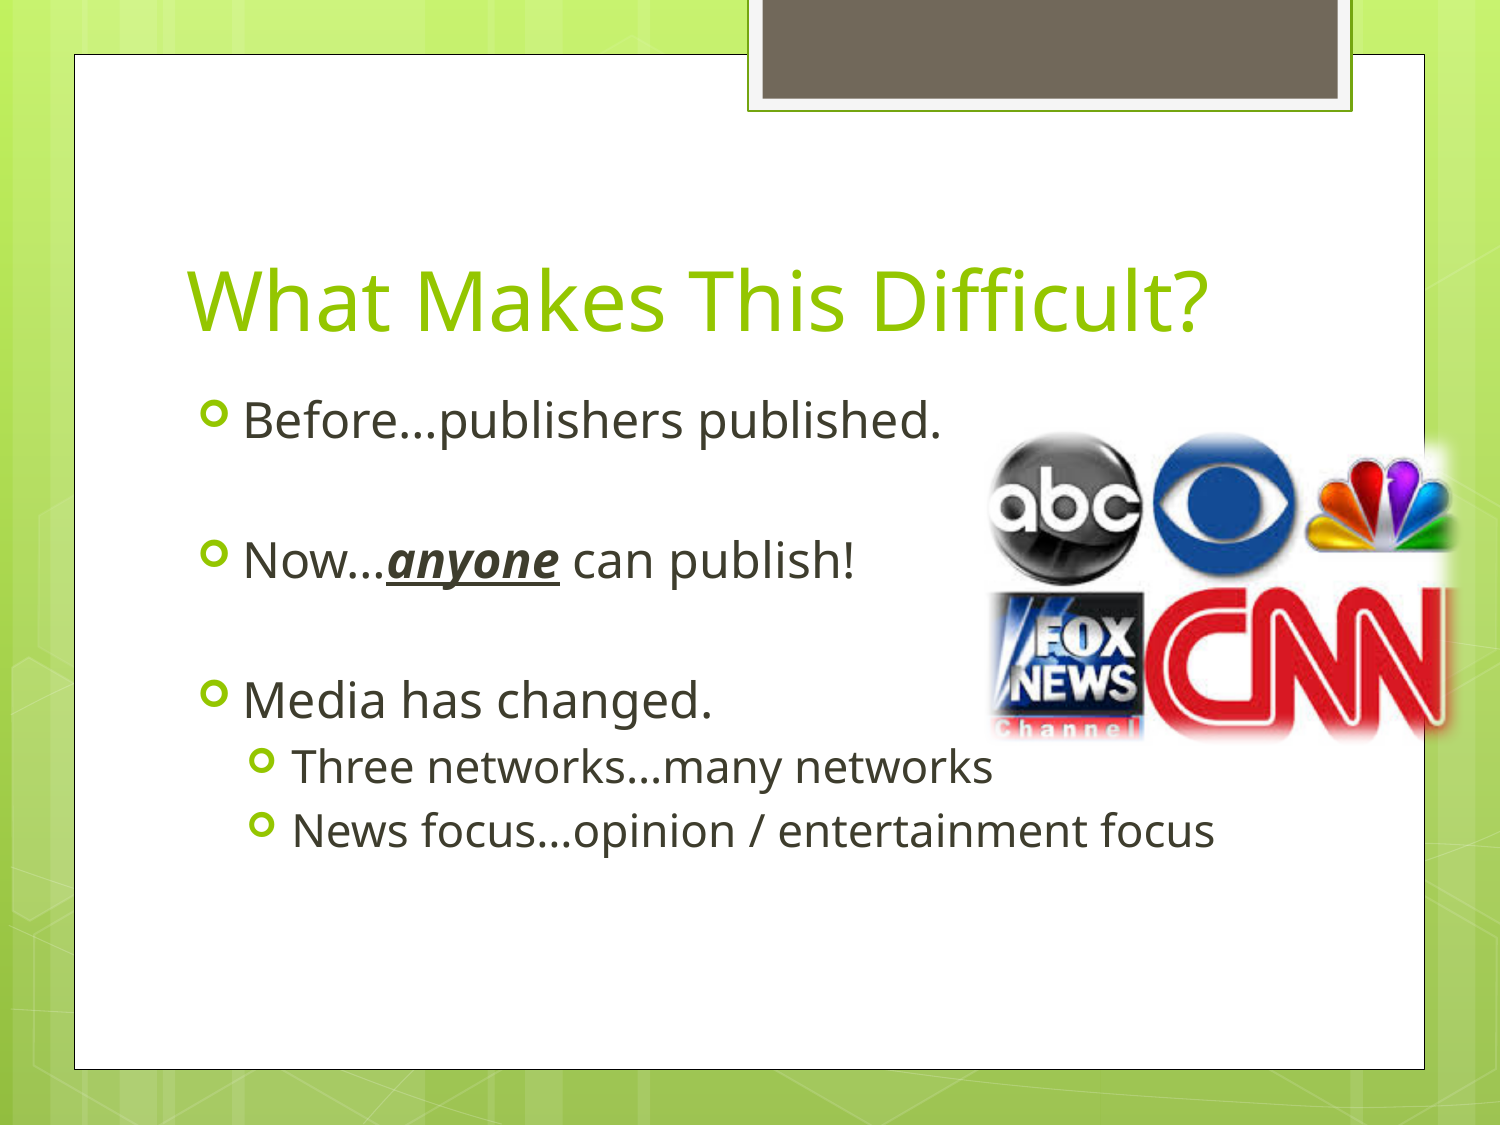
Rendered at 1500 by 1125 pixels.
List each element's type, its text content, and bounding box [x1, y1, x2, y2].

list Before…publishers published. Now…anyone can publish! Media has changed. Three networks…many networks News focus…opinion / entertainment focus [171, 381, 1283, 957]
picture [983, 426, 1465, 747]
title What Makes This Difficult? [171, 168, 1324, 357]
